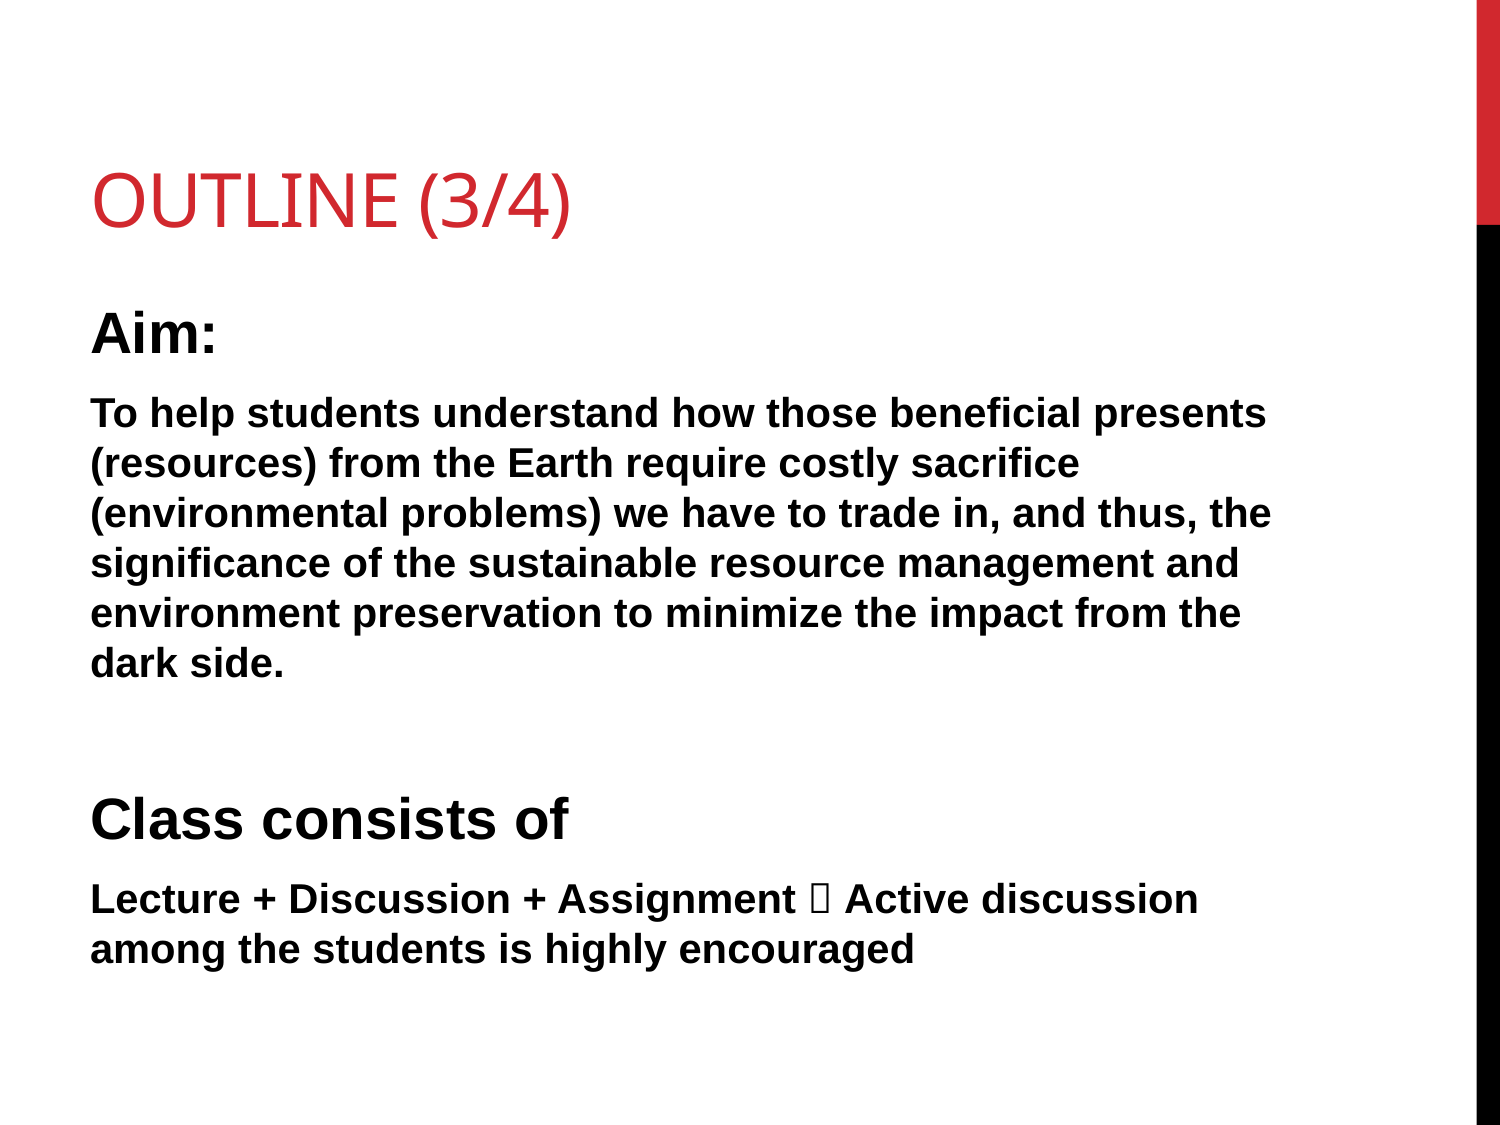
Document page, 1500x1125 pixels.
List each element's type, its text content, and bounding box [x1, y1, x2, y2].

title outline (3/4) [75, 25, 1025, 250]
list Aim: To help students understand how those beneficial presents (resources) from the Earth require costly sacrifice (environmental problems) we have to trade in, and thus, the significance of the sustainable resource management and environment preservation to minimize the impact from the dark side. Class consists of Lecture + Discussion + Assignment  Active discussion among the students is highly encouraged [75, 287, 1325, 1005]
